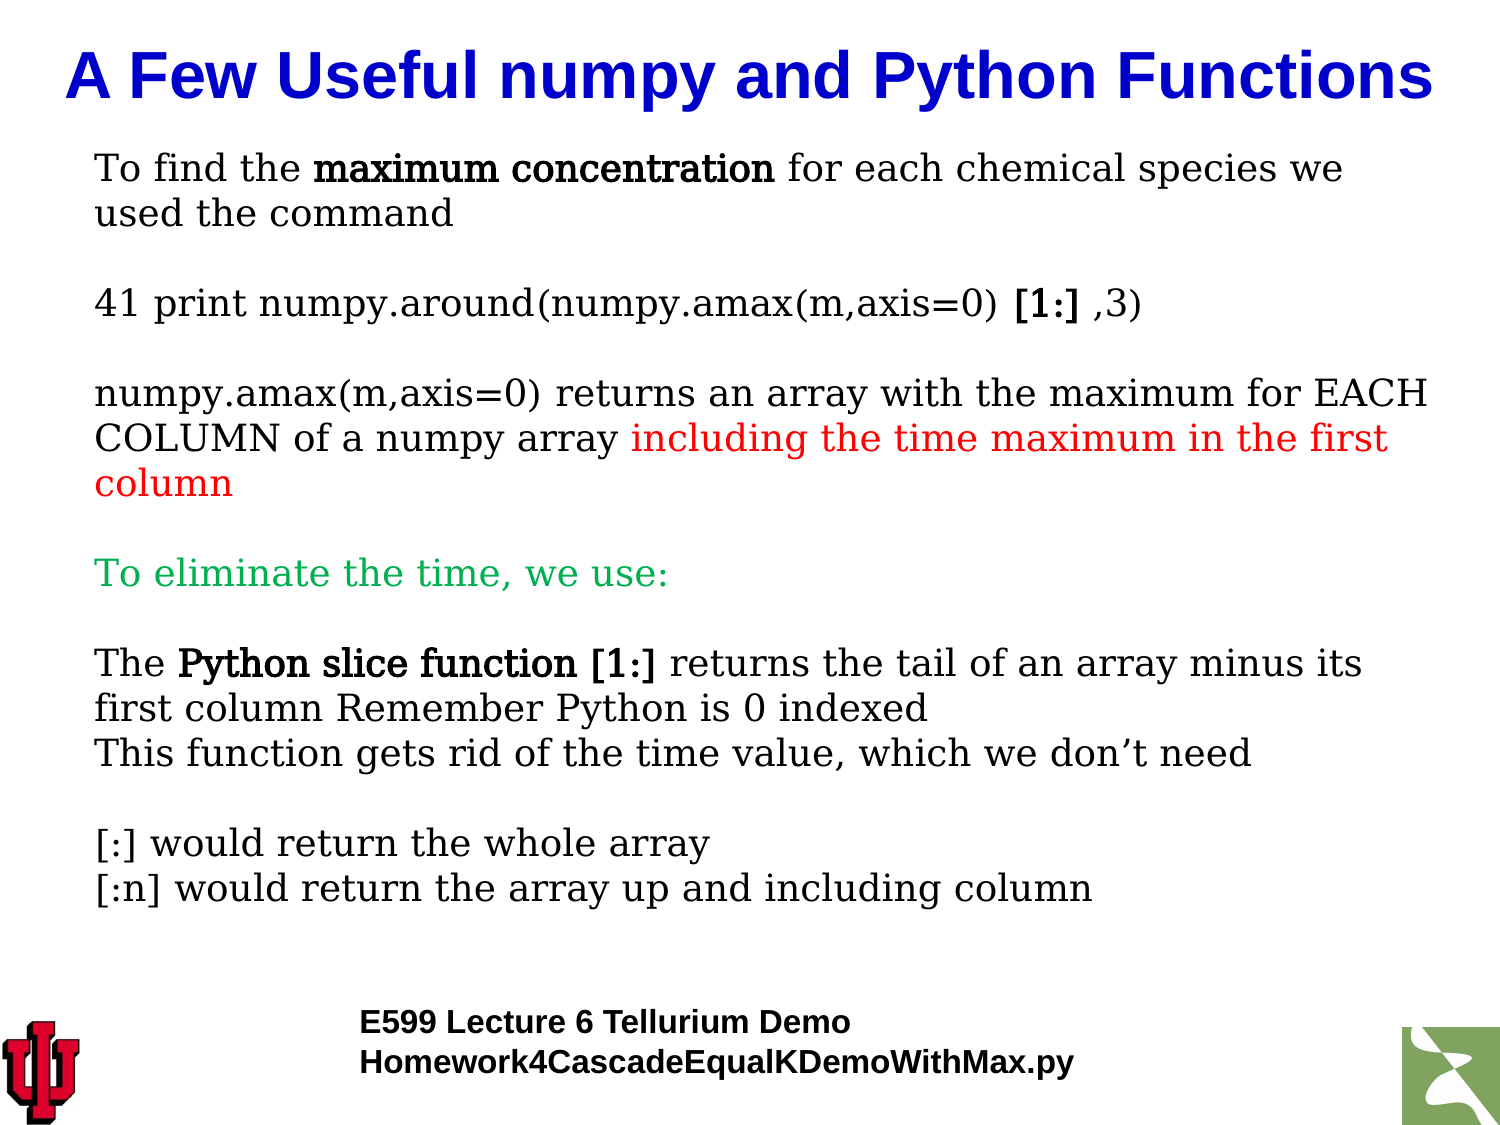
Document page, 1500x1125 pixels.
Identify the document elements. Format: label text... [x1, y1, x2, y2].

text_box E599 Lecture 6 Tellurium Demo Homework4CascadeEqualKDemoWithMax.py [344, 992, 1091, 1088]
text_box [0, 112, 1500, 478]
title A Few Useful numpy and Python Functions [0, 19, 1500, 112]
picture [0, 1020, 80, 1125]
picture [1402, 1027, 1500, 1125]
text_box [0, 556, 1500, 663]
